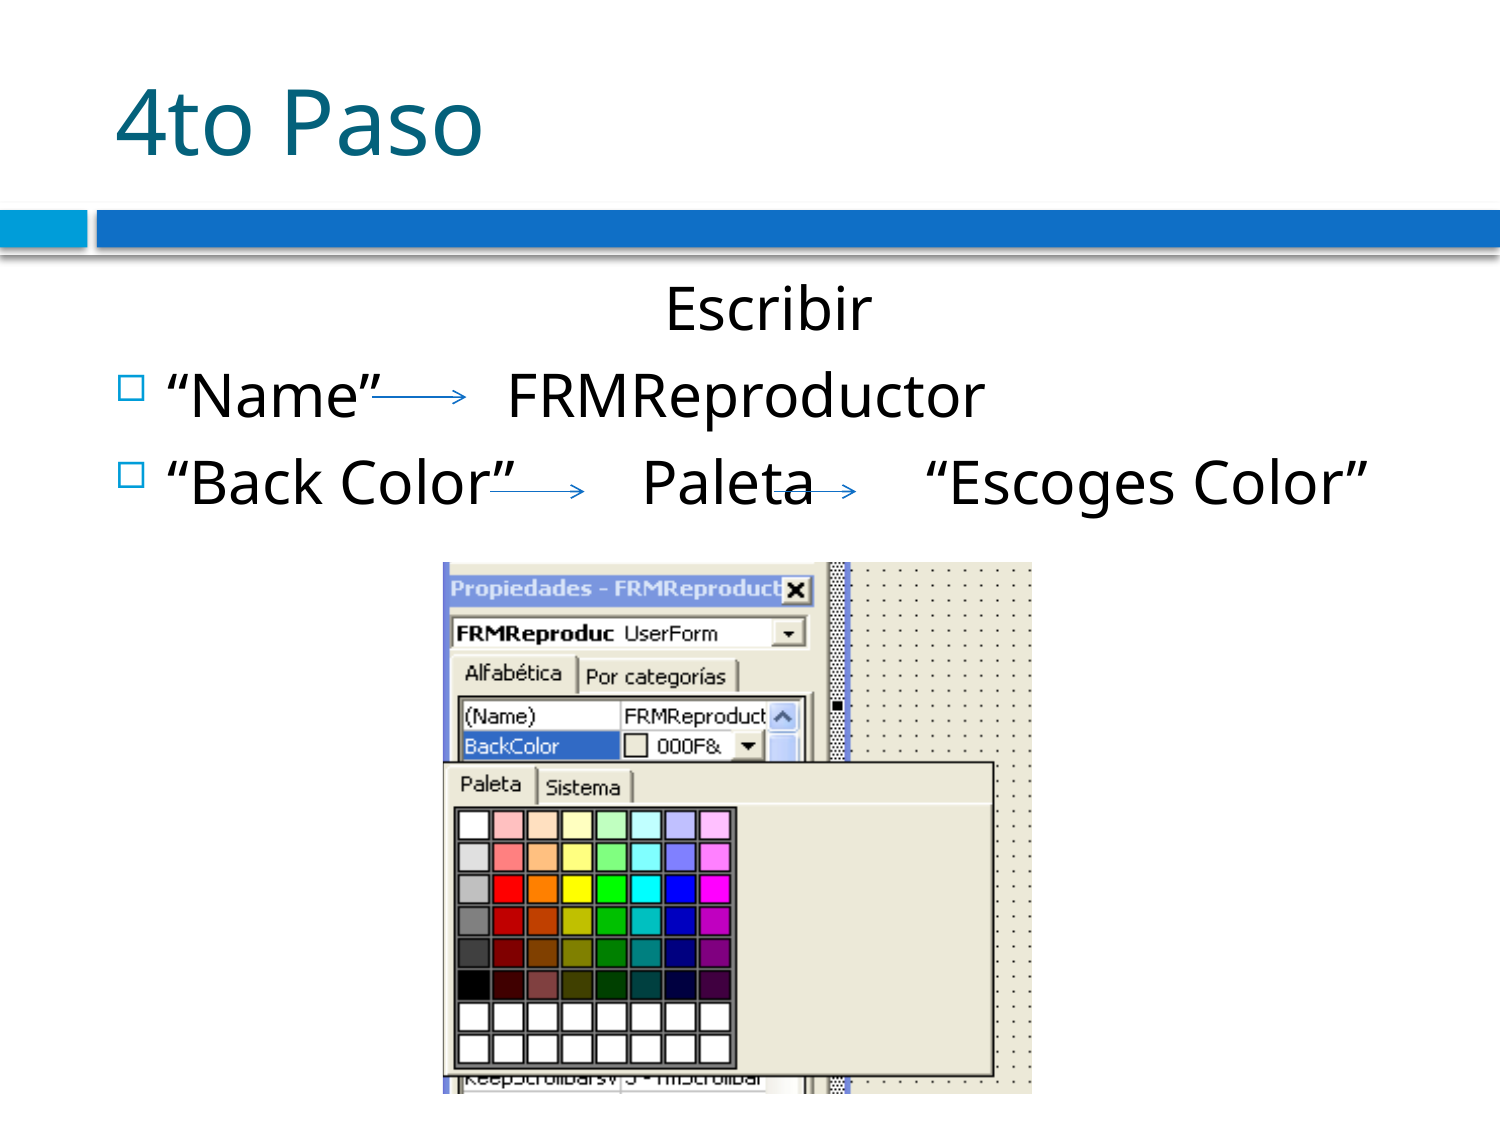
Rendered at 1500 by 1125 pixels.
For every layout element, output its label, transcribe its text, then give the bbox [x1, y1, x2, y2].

list Escribir “Name” FRMReproductor “Back Color” Paleta “Escoges Color” [100, 262, 1438, 1000]
picture [442, 562, 1033, 1095]
title 4to Paso [100, 37, 1438, 200]
